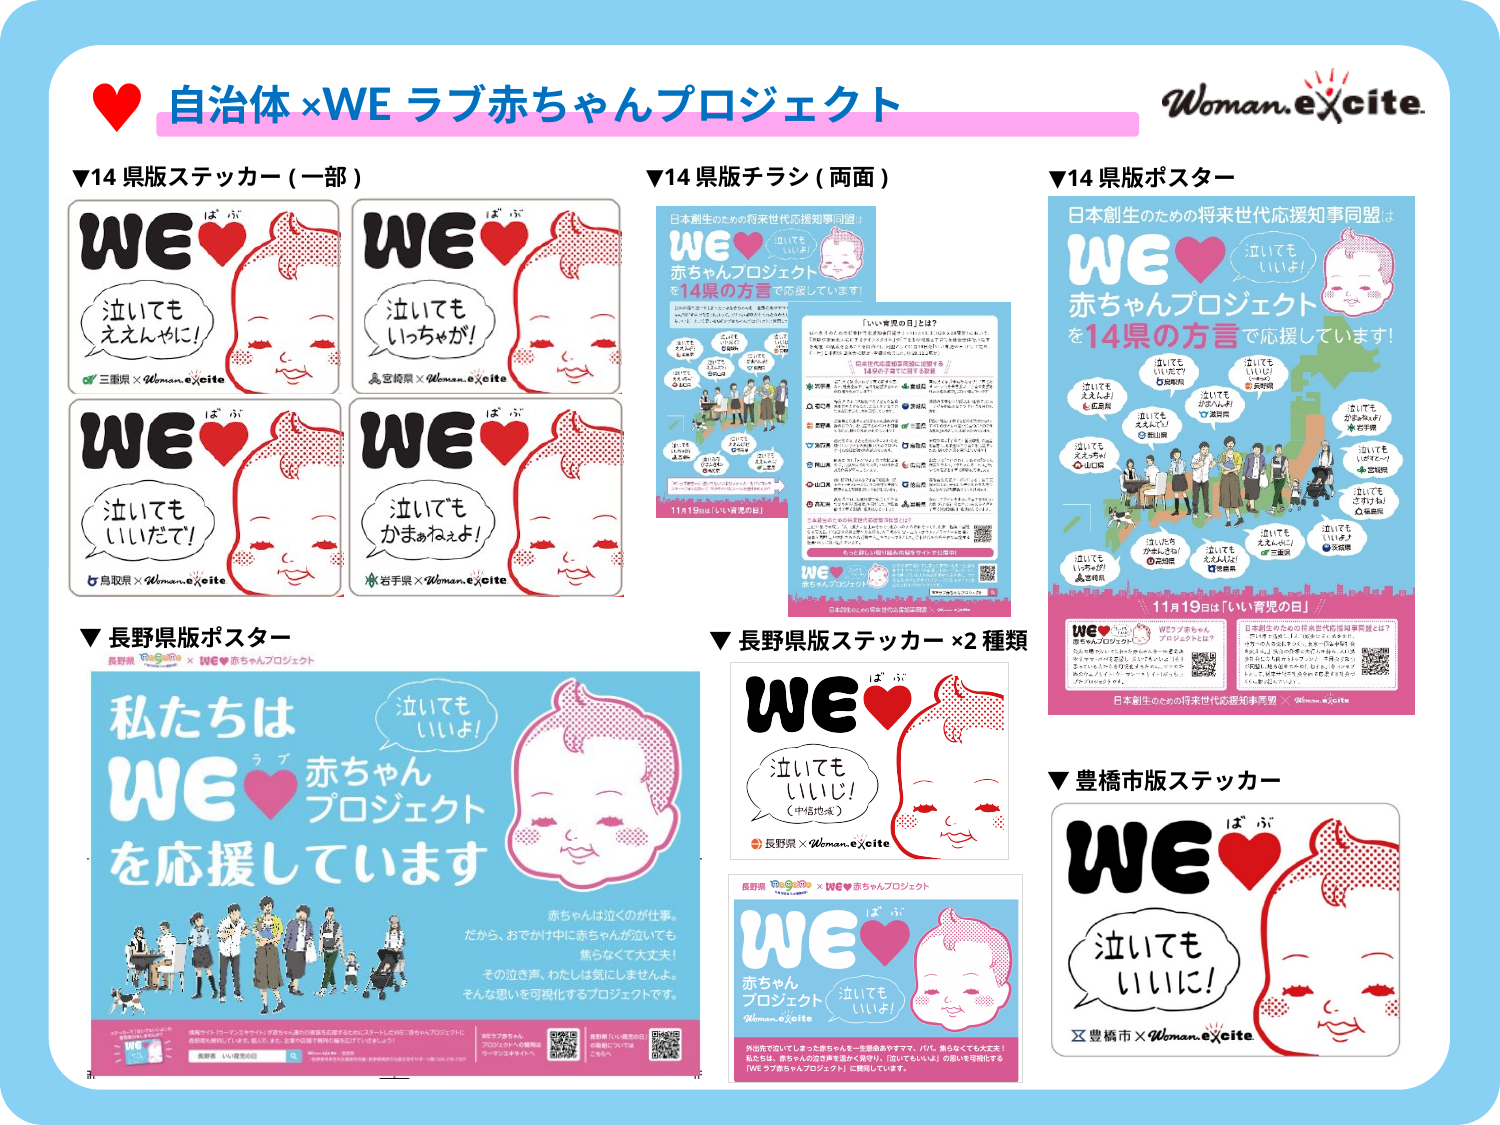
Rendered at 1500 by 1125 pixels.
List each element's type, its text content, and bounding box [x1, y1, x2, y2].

picture [730, 662, 1009, 860]
picture [1032, 784, 1418, 1074]
text_box ▼豊橋市版ステッカー [1032, 758, 1298, 784]
text_box ▼14県版ポスター [1034, 155, 1252, 198]
picture [656, 206, 1011, 617]
text_box ▼長野県版ポスター [65, 615, 307, 659]
text_box ▼長野県版ステッカー×2種類 [695, 619, 1044, 662]
text_box ▼14県版ステッカー(一部) [57, 155, 376, 198]
picture [1048, 196, 1415, 715]
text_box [66, 196, 624, 615]
picture [728, 874, 1023, 1083]
picture [1162, 68, 1425, 124]
picture [87, 651, 702, 1079]
text_box ▼14県版チラシ(両面) [631, 155, 904, 198]
text_box 自治体×WEラブ赤ちゃんプロジェクト [151, 62, 1131, 138]
